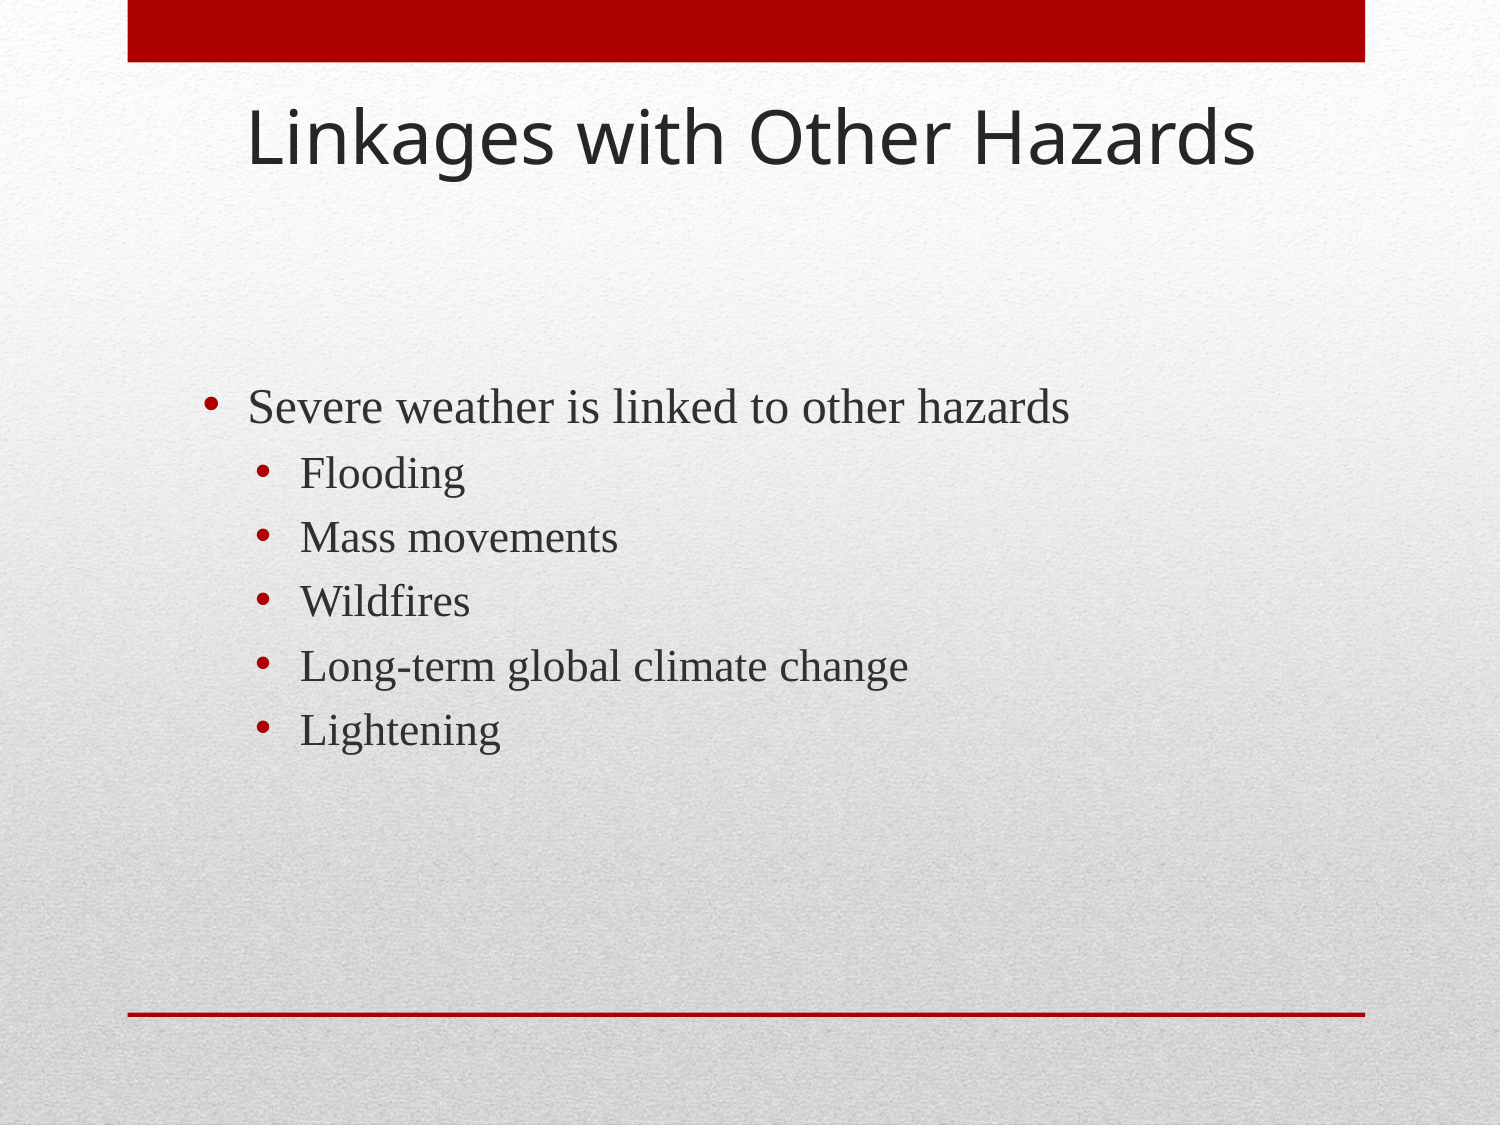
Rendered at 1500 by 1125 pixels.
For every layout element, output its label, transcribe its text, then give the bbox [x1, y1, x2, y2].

title Linkages with Other Hazards [8, 62, 1496, 188]
list Severe weather is linked to other hazards Flooding Mass movements Wildfires Long-term global climate change Lightening [187, 200, 1380, 1013]
